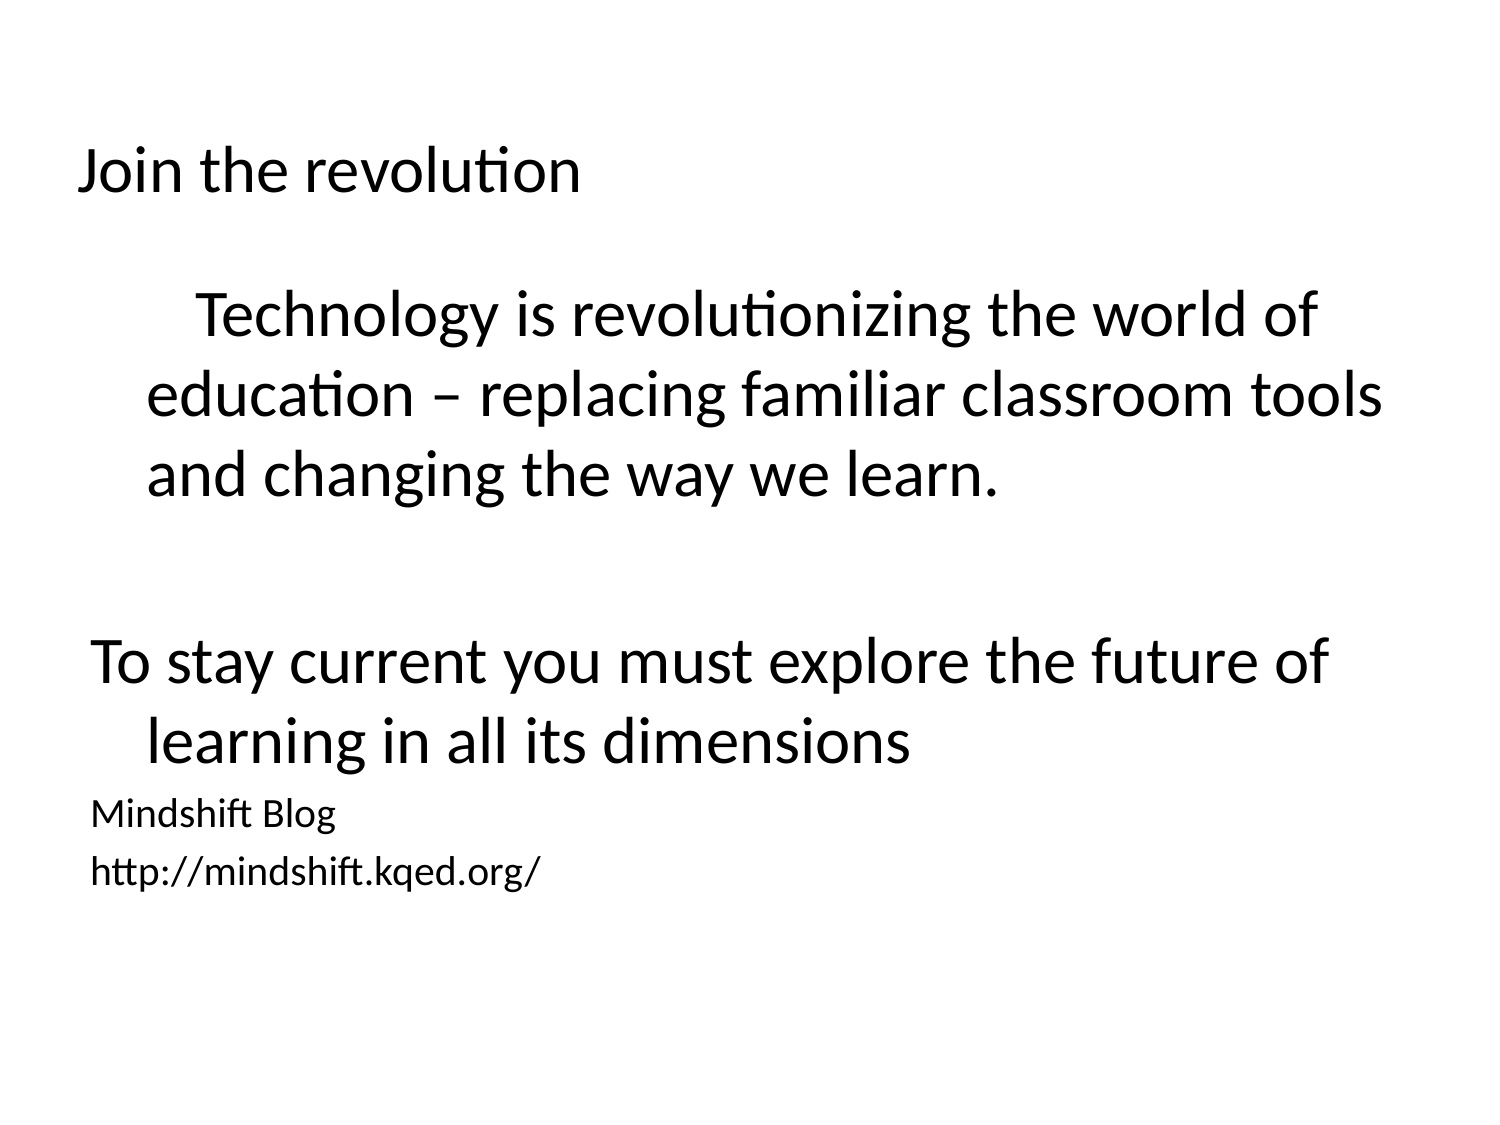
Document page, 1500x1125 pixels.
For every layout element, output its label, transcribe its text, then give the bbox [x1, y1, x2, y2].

list Technology is revolutionizing the world of education – replacing familiar classroom tools and changing the way we learn. To stay current you must explore the future of learning in all its dimensions Mindshift Blog http://mindshift.kqed.org/ [75, 262, 1425, 1005]
title Join the revolution [62, 99, 1425, 233]
